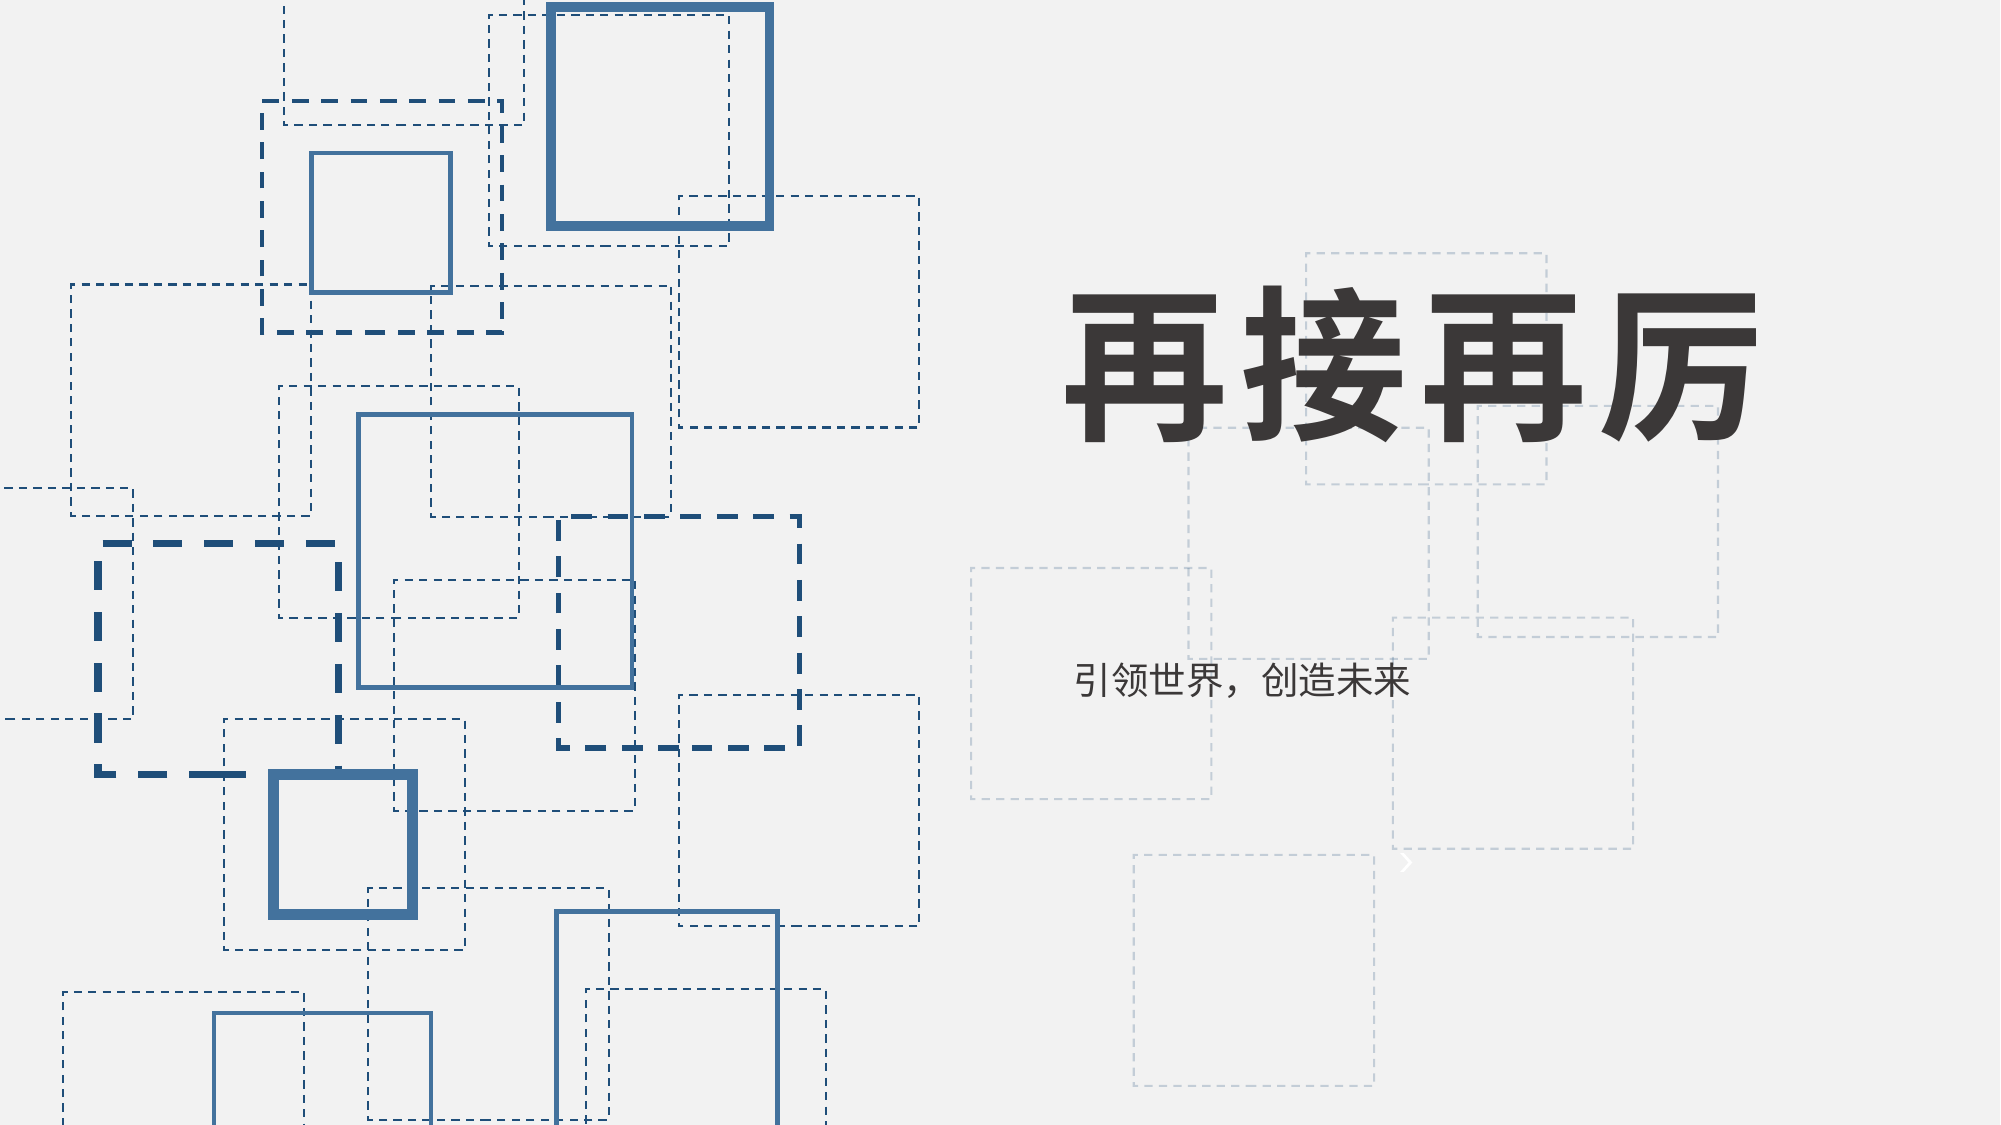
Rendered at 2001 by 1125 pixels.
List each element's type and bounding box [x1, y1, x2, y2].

text_box [1047, 253, 1869, 872]
text_box [0, 0, 1719, 1125]
